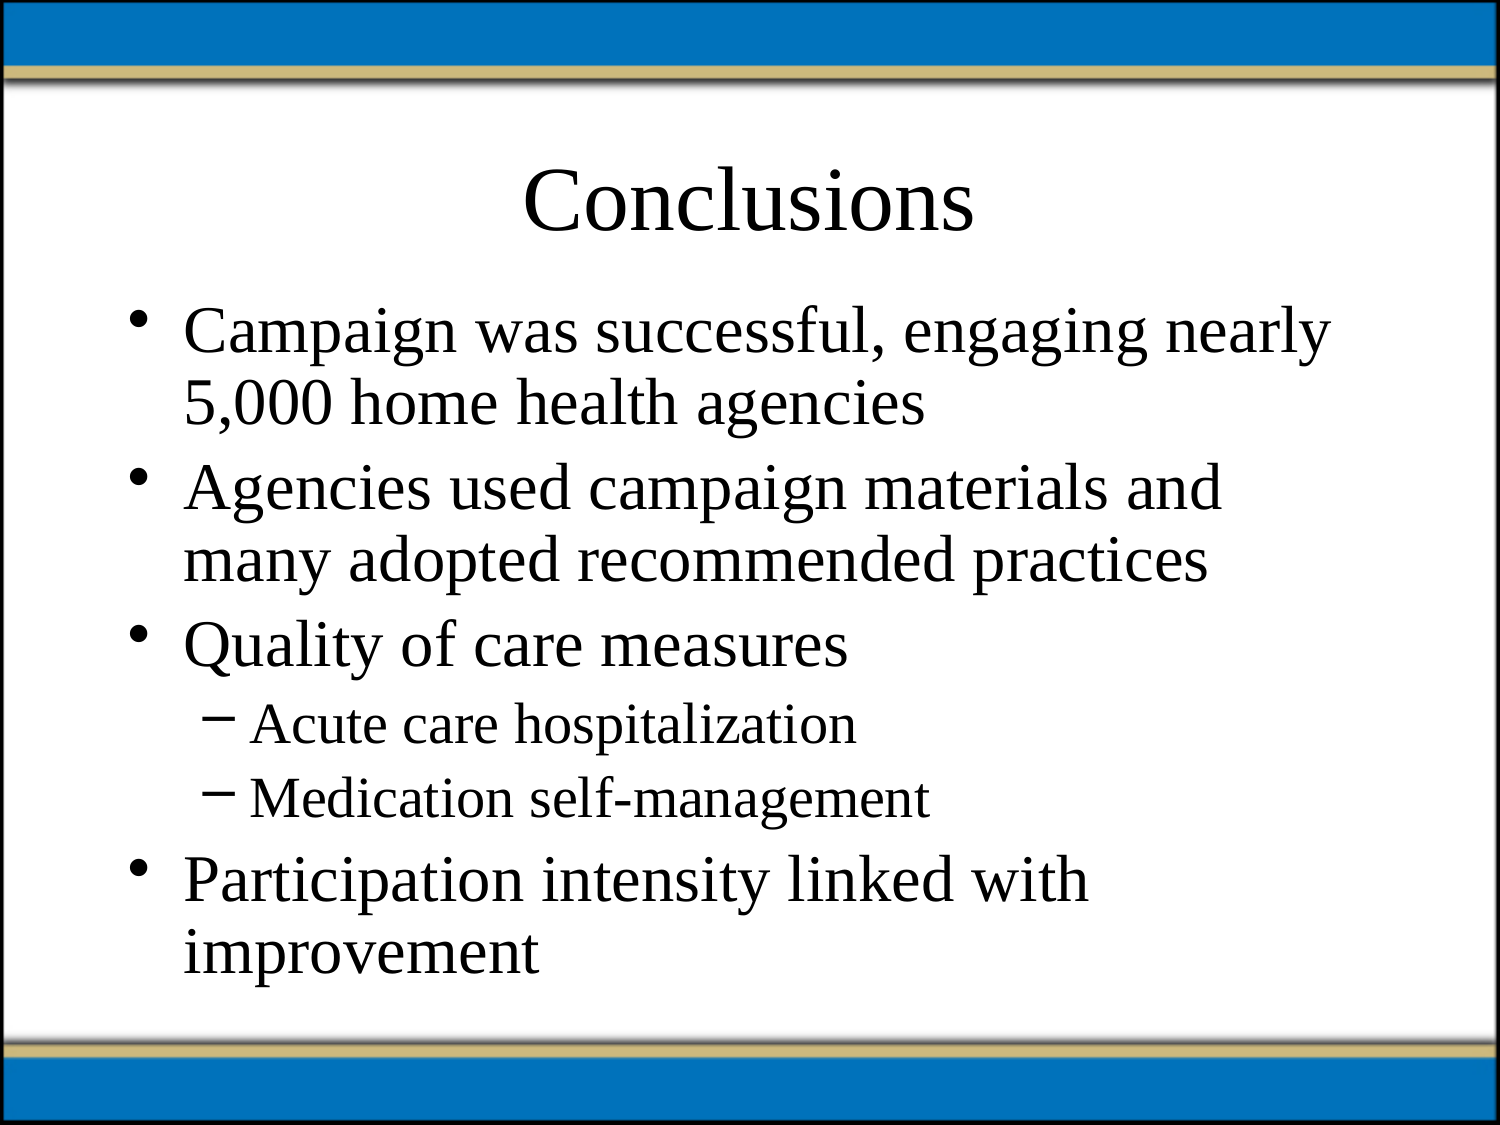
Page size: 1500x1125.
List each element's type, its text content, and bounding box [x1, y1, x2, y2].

title Conclusions [112, 99, 1388, 287]
list Campaign was successful, engaging nearly 5,000 home health agencies Agencies used campaign materials and many adopted recommended practices Quality of care measures Acute care hospitalization Medication self-management Participation intensity linked with improvement [112, 287, 1388, 1013]
picture [0, 0, 1500, 1125]
